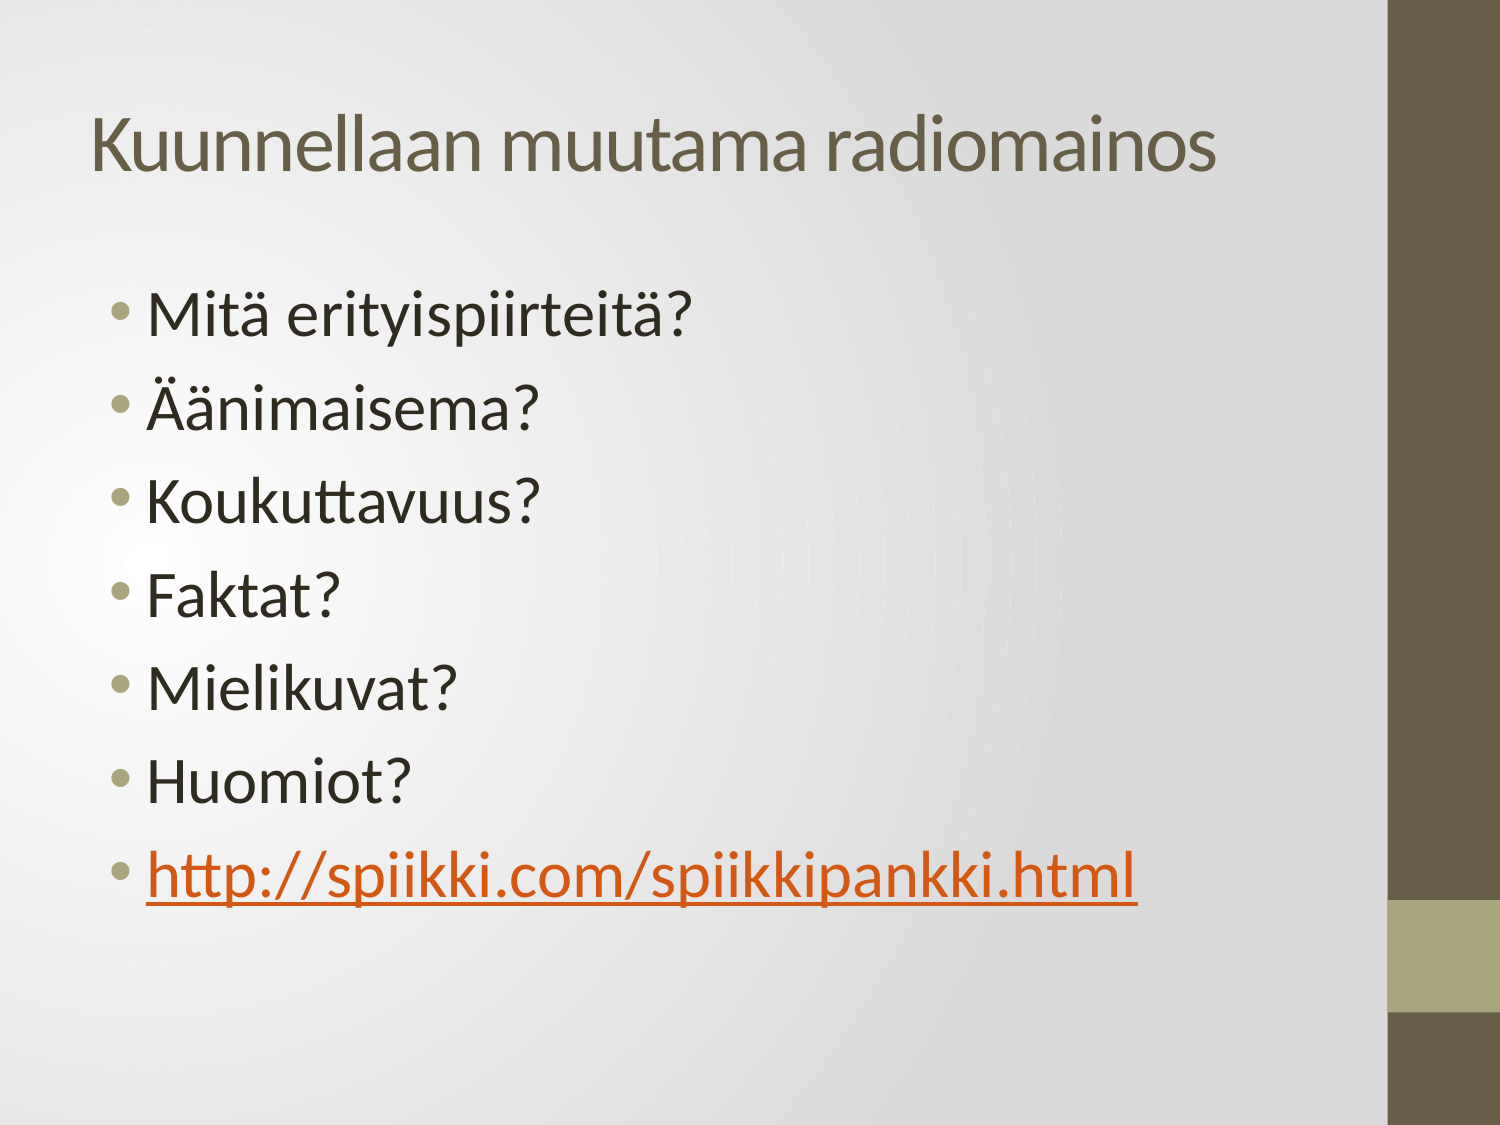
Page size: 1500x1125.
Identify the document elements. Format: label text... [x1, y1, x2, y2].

title Kuunnellaan muutama radiomainos [75, 45, 1325, 233]
list Mitä erityispiirteitä? Äänimaisema? Koukuttavuus? Faktat? Mielikuvat? Huomiot? http://spiikki.com/spiikkipankki.html [75, 262, 1325, 1050]
